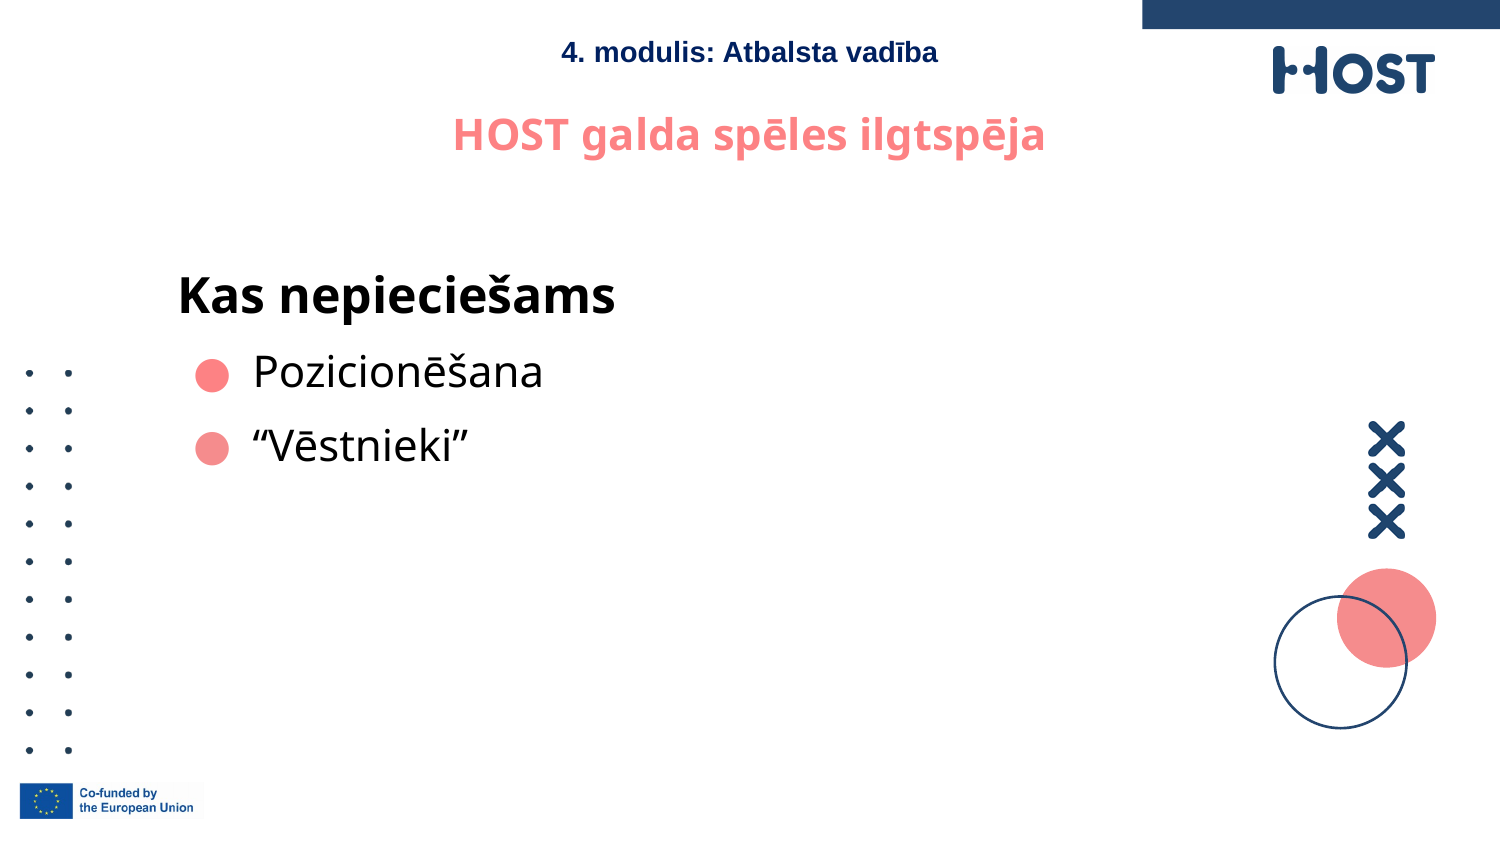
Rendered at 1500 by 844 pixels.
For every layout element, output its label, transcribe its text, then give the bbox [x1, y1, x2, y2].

picture [0, 370, 204, 820]
text_box 4. modulis: Atbalsta vadība [545, 13, 955, 71]
title HOST galda spēles ilgtspēja [162, 91, 1338, 204]
picture [1273, 46, 1435, 94]
text_box Kas nepieciešams Pozicionēšana “Vēstnieki” [162, 224, 1211, 629]
picture [1368, 421, 1405, 539]
